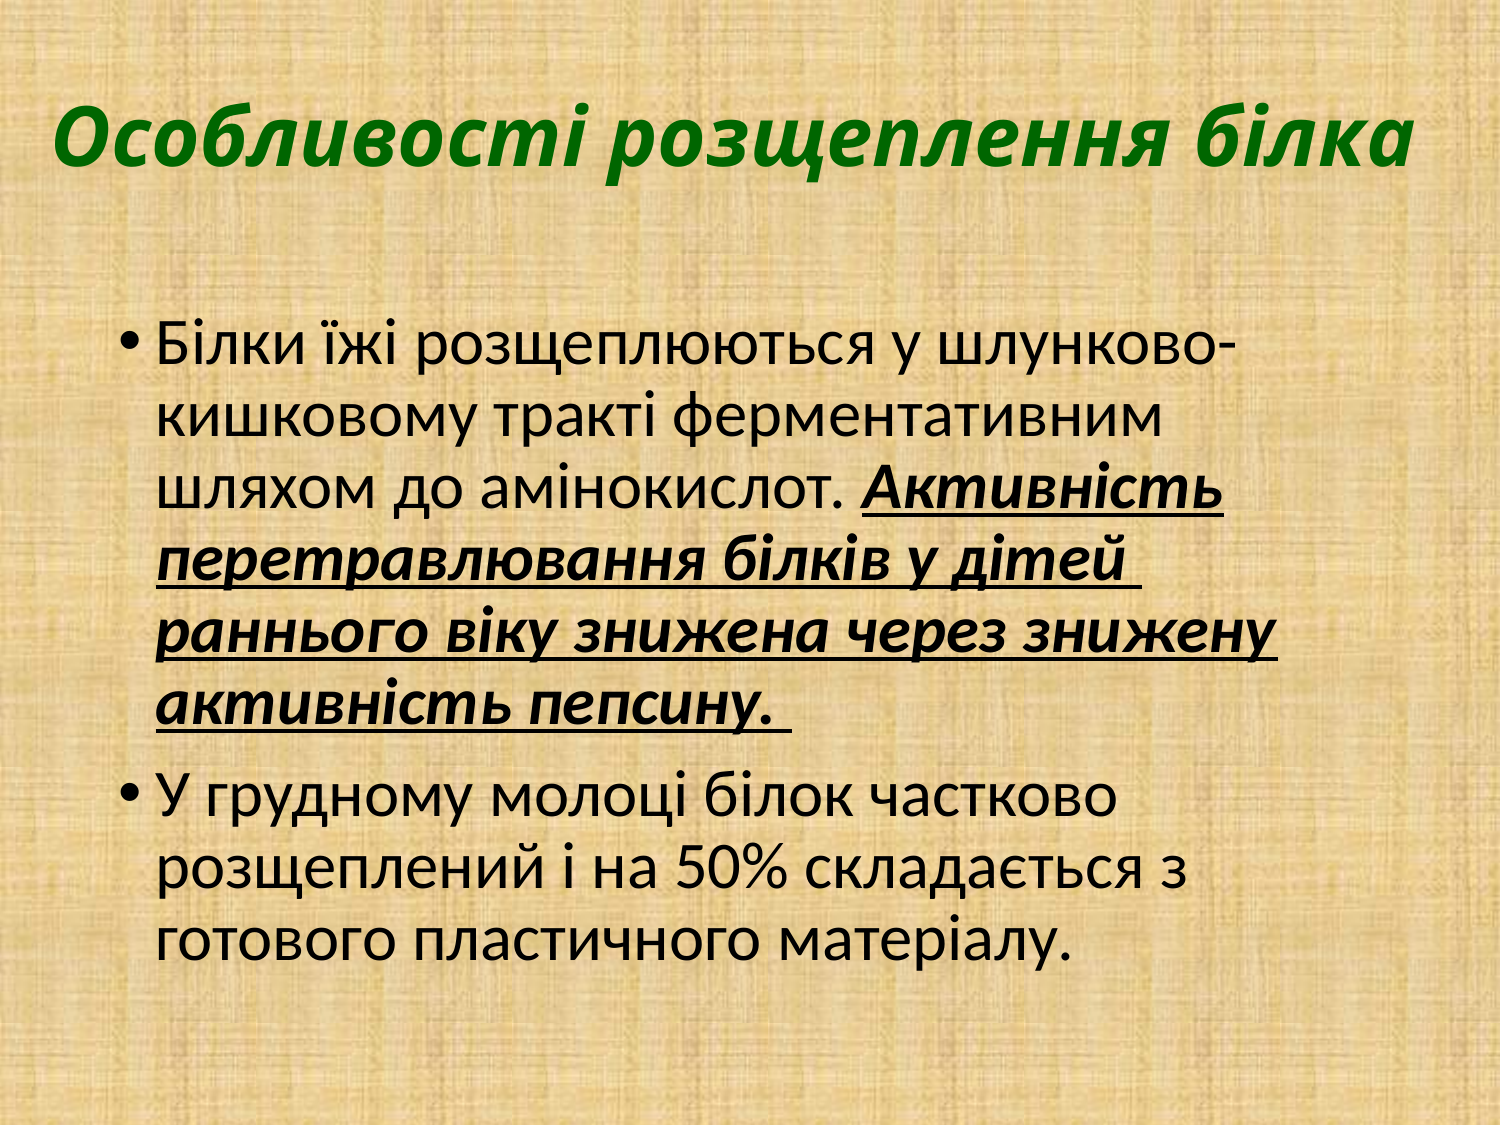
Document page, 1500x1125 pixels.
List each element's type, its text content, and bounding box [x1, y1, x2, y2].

list Білки їжі розщеплюються у шлунково-кишковому тракті ферментативним шляхом до амінокислот. Активність перетравлювання білків у дітей раннього віку знижена через знижену активність пепсину. У грудному молоці білок частково розщеплений і на 50% складається з готового пластичного матеріалу. [102, 299, 1398, 1014]
title Особливості розщеплення білка [34, 45, 1466, 234]
picture [0, 0, 1500, 1125]
